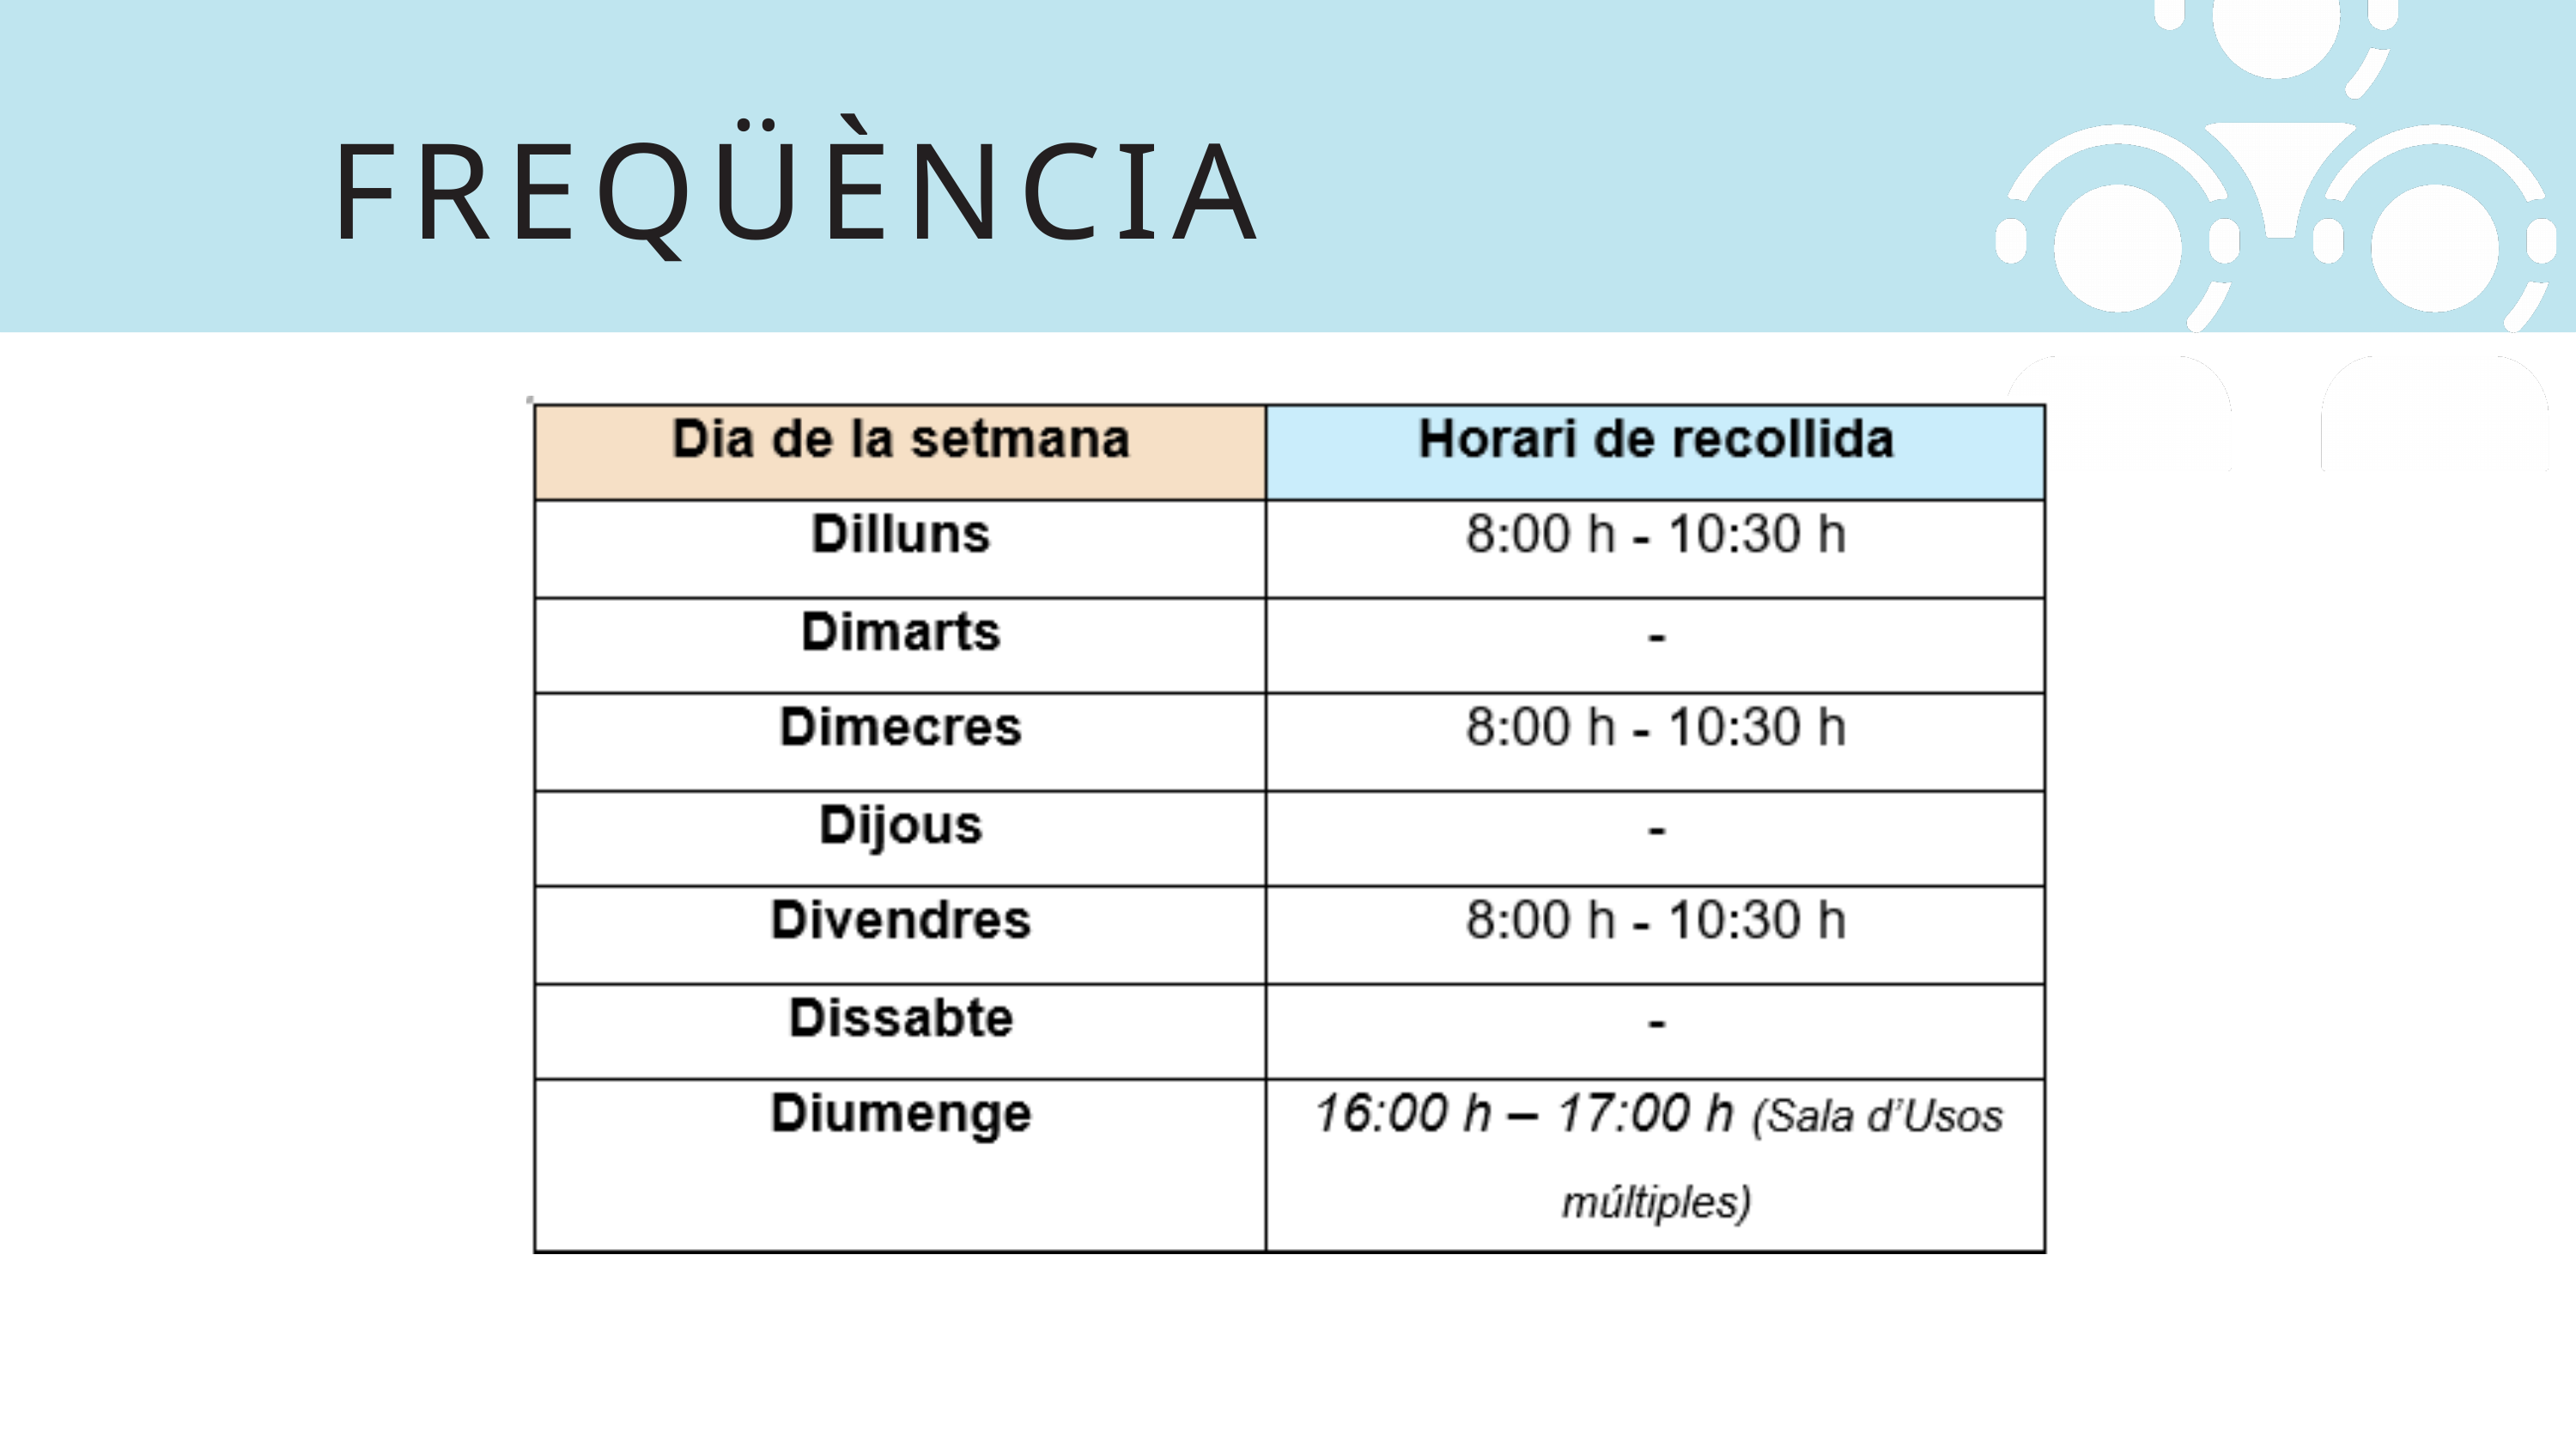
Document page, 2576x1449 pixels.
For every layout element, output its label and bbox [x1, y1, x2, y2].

text_box [0, 0, 2576, 333]
text_box [1996, 343, 2557, 471]
text_box [526, 396, 2050, 1254]
